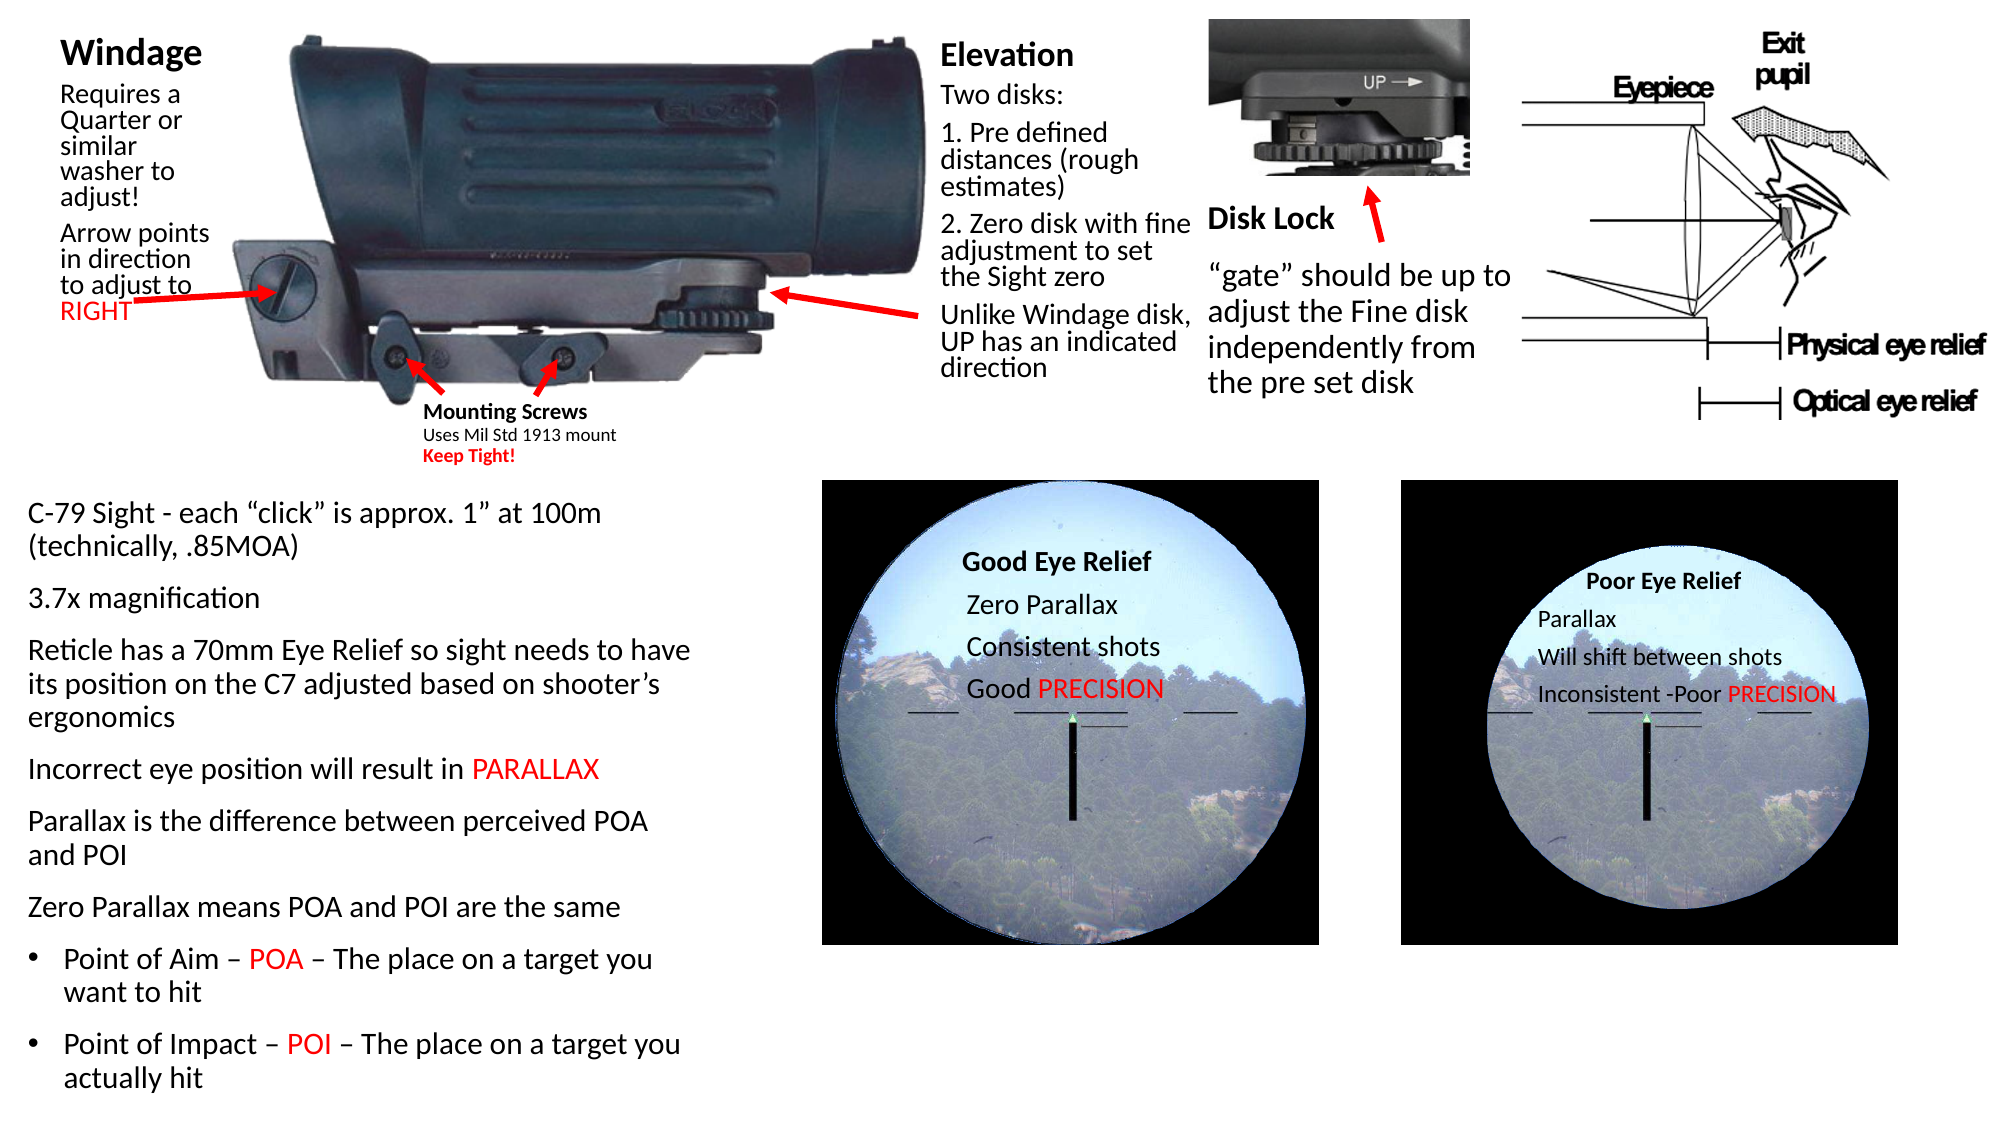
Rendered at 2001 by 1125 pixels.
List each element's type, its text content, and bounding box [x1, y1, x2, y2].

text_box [45, 30, 1209, 487]
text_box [764, 380, 1898, 945]
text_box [1367, 185, 1382, 243]
text_box Disk Lock “gate” should be up to adjust the Fine disk independently from the pre set disk [1209, 193, 1510, 344]
text_box C-79 Sight - each “click” is approx. 1” at 100m (technically, .85MOA) 3.7x magnification Reticle has a 70mm Eye Relief so sight needs to have its position on the C7 adjusted based on shooter’s ergonomics Incorrect eye position will result in PARALLAX Parallax is the difference between perceived POA and POI Zero Parallax means POA and POI are the same Point of Aim – POA – The place on a target you want to hit Point of Impact – POI – The place on a target you actually hit [13, 489, 716, 1107]
picture [1510, 30, 1989, 432]
picture [1208, 19, 1470, 176]
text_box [822, 480, 1319, 945]
